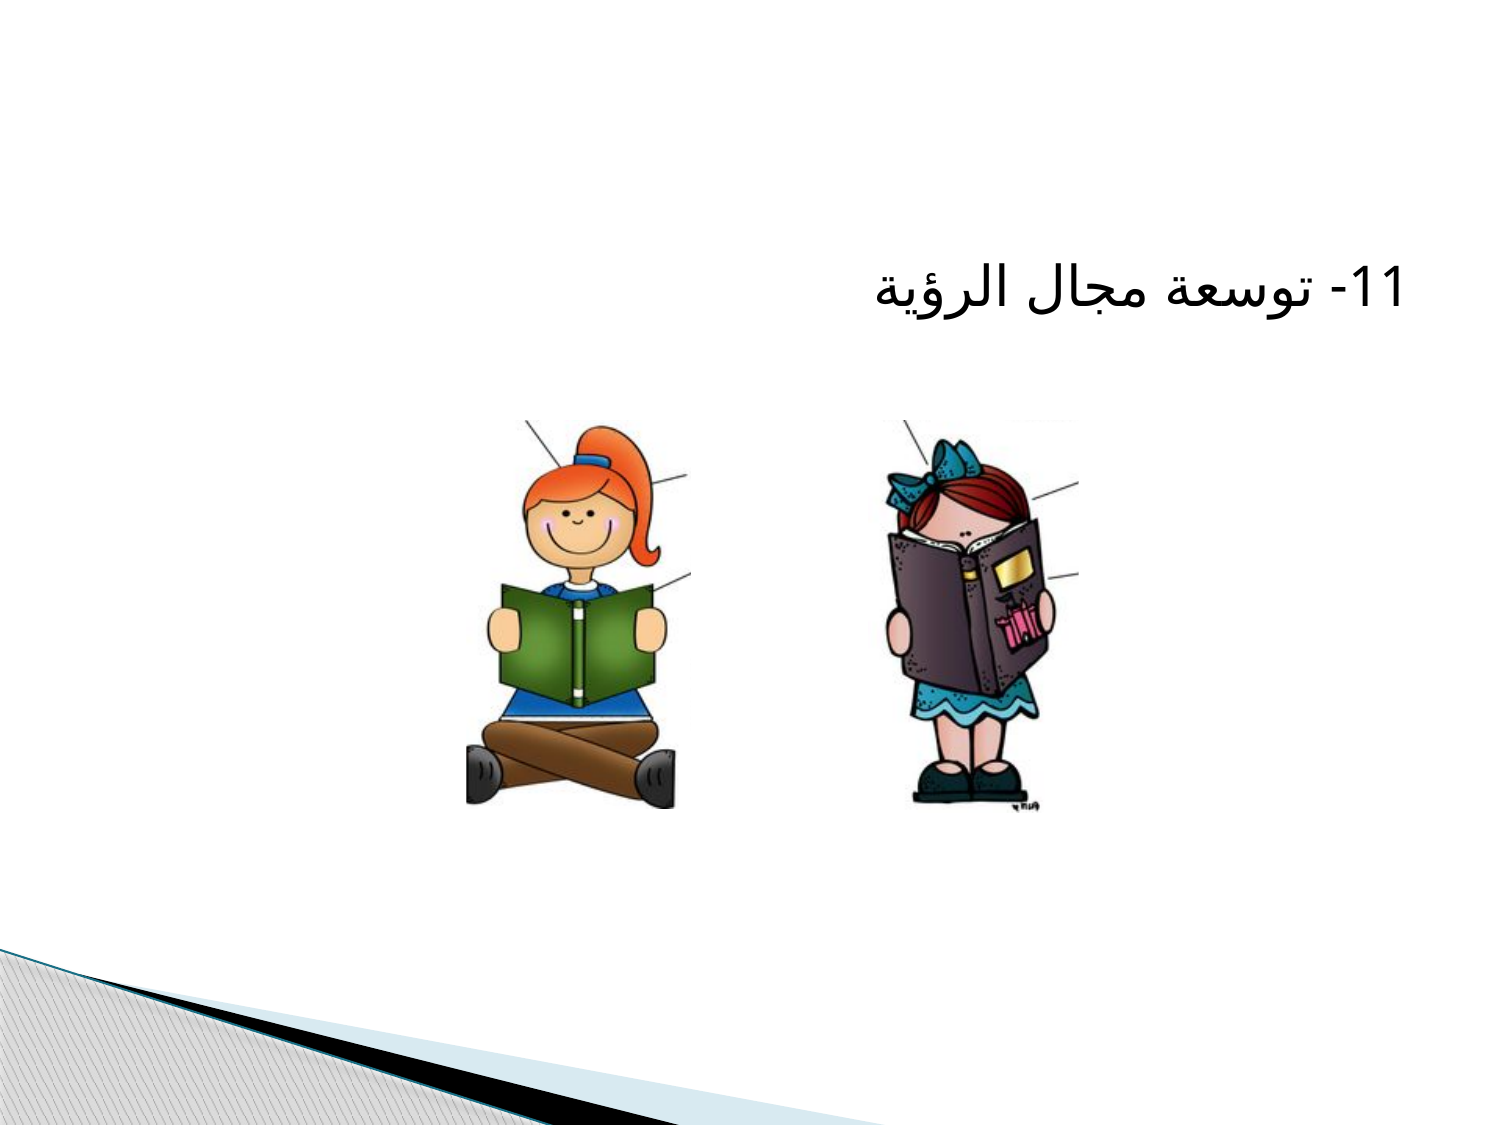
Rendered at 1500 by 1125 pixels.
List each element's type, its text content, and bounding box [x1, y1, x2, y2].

picture [466, 420, 692, 810]
picture [867, 420, 1079, 813]
list 11- توسعة مجال الرؤية [75, 243, 1425, 986]
